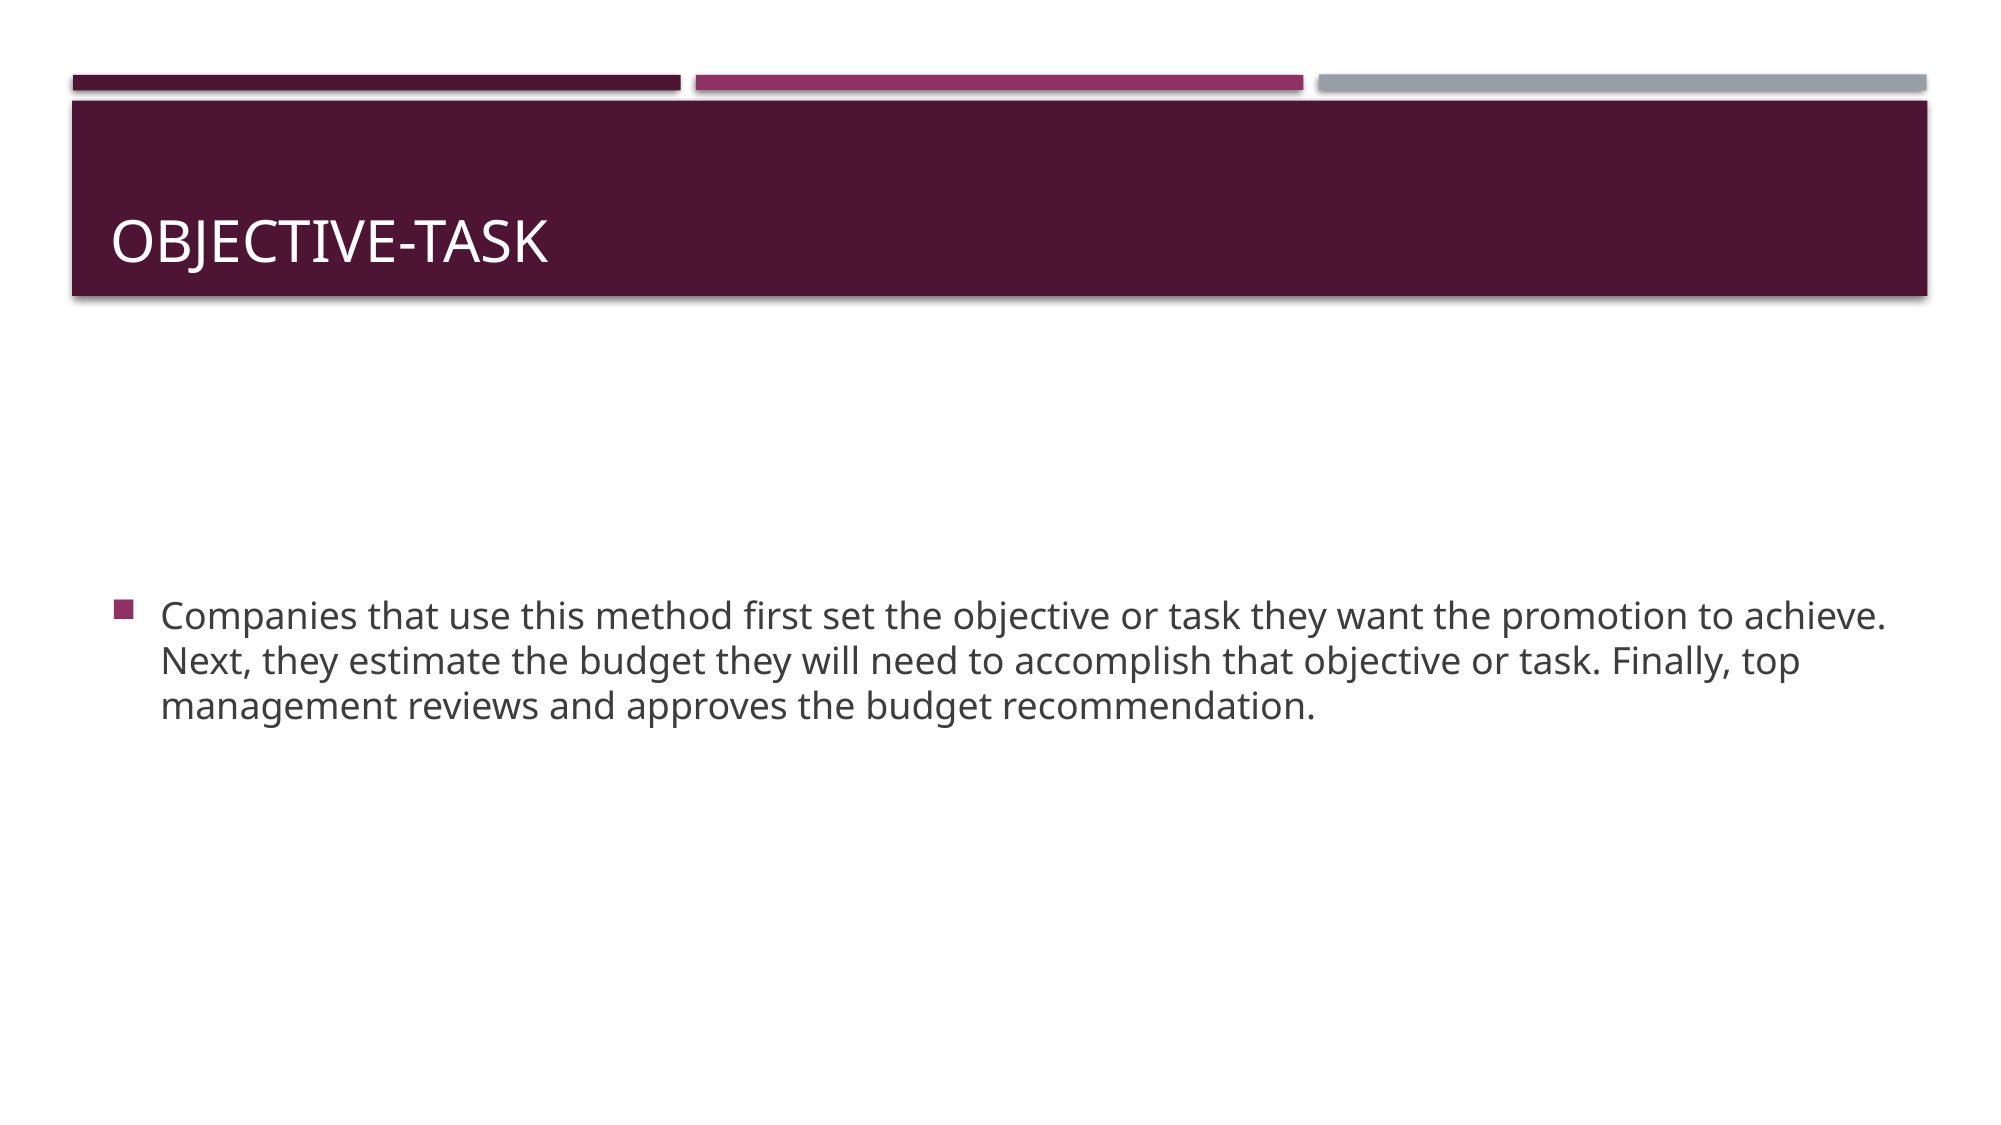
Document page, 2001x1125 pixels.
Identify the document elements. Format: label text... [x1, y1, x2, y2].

list Companies that use this method first set the objective or task they want the promotion to achieve. Next, they estimate the budget they will need to accomplish that objective or task. Finally, top management reviews and approves the budget recommendation. [95, 357, 1905, 962]
title Objective-task [95, 115, 1905, 282]
